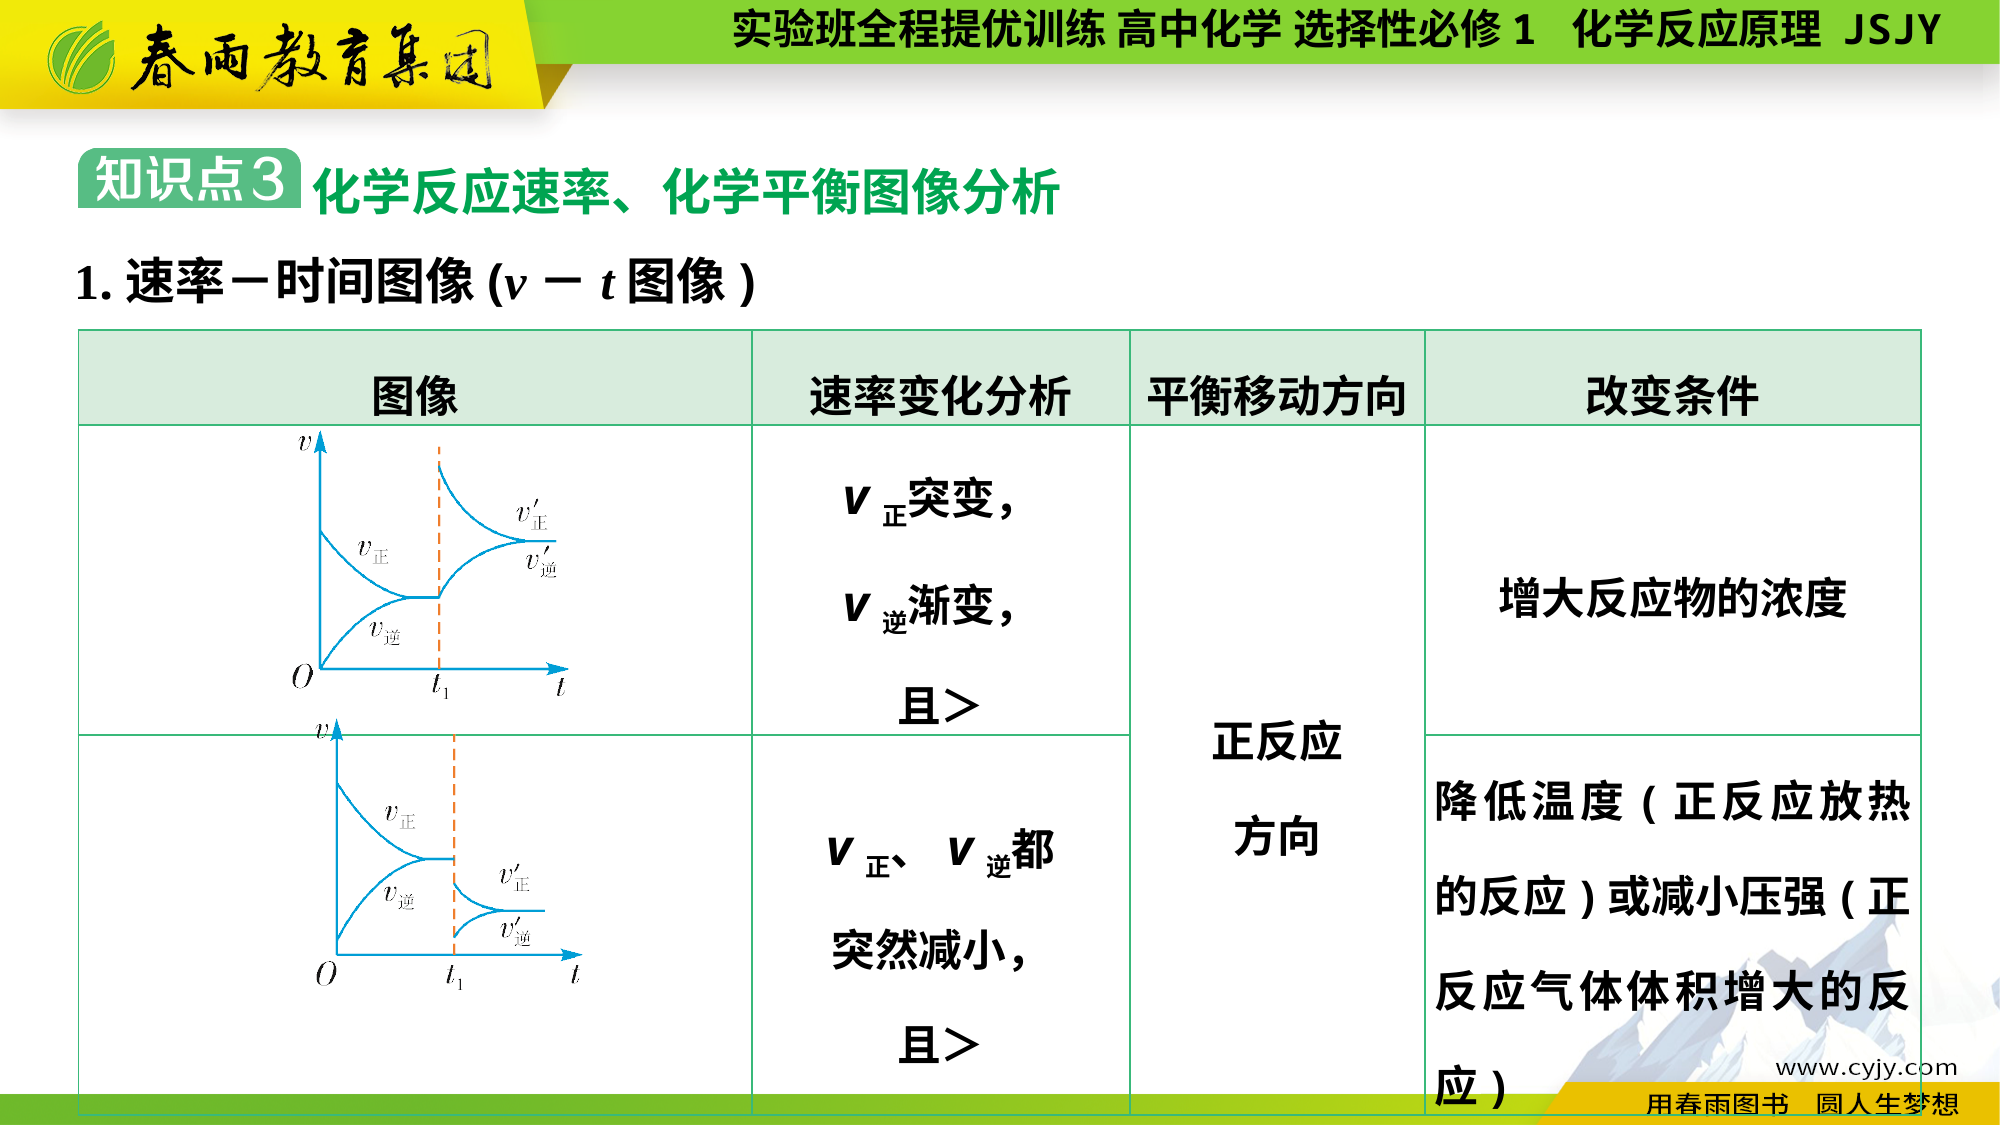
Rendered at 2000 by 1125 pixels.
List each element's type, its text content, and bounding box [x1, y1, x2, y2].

picture [0, 0, 2000, 1125]
list 化学反应速率、化学平衡图像分析 1.速率－时间图像(v－t图像) [59, 122, 1944, 308]
